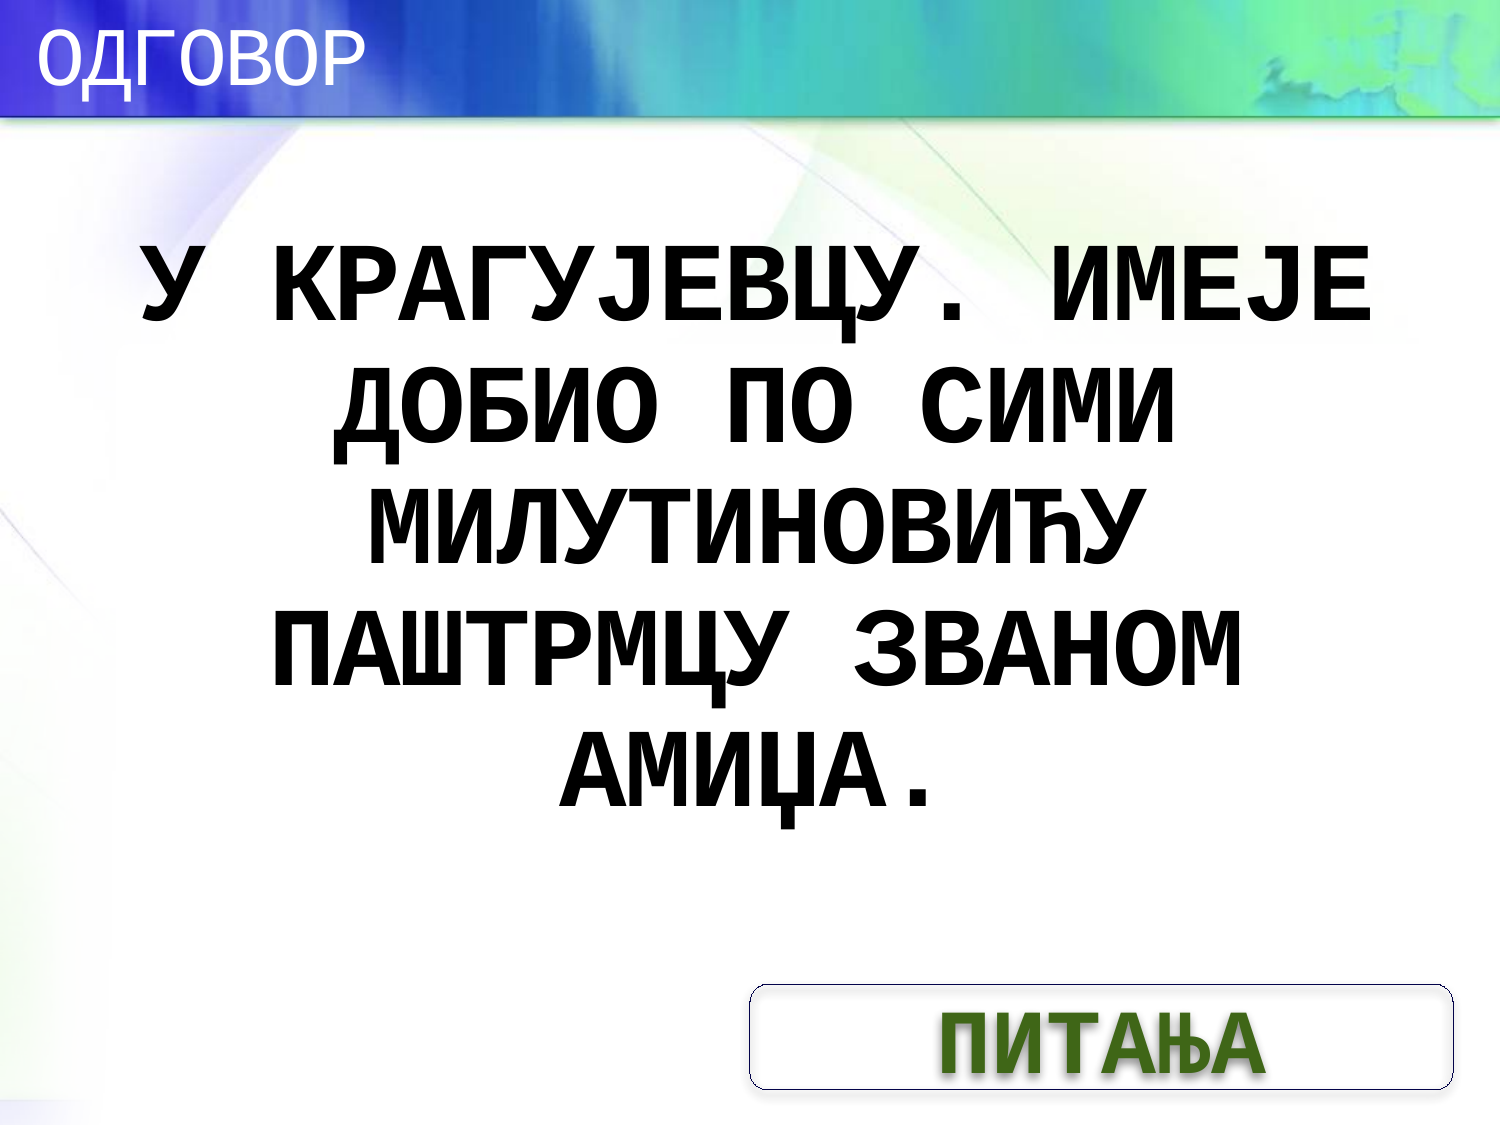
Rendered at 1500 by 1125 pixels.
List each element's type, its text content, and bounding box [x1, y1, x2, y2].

title У КРАГУЈЕВЦУ. ИМЕЈЕ ДОБИО ПО СИМИ МИЛУТИНОВИЋУ ПАШТРМЦУ ЗВАНОМ АМИЏА. [93, 187, 1418, 868]
text_box ОДГОВОР [35, 0, 762, 118]
text_box ПИТАЊА [749, 984, 1454, 1090]
picture [0, 0, 1500, 1125]
